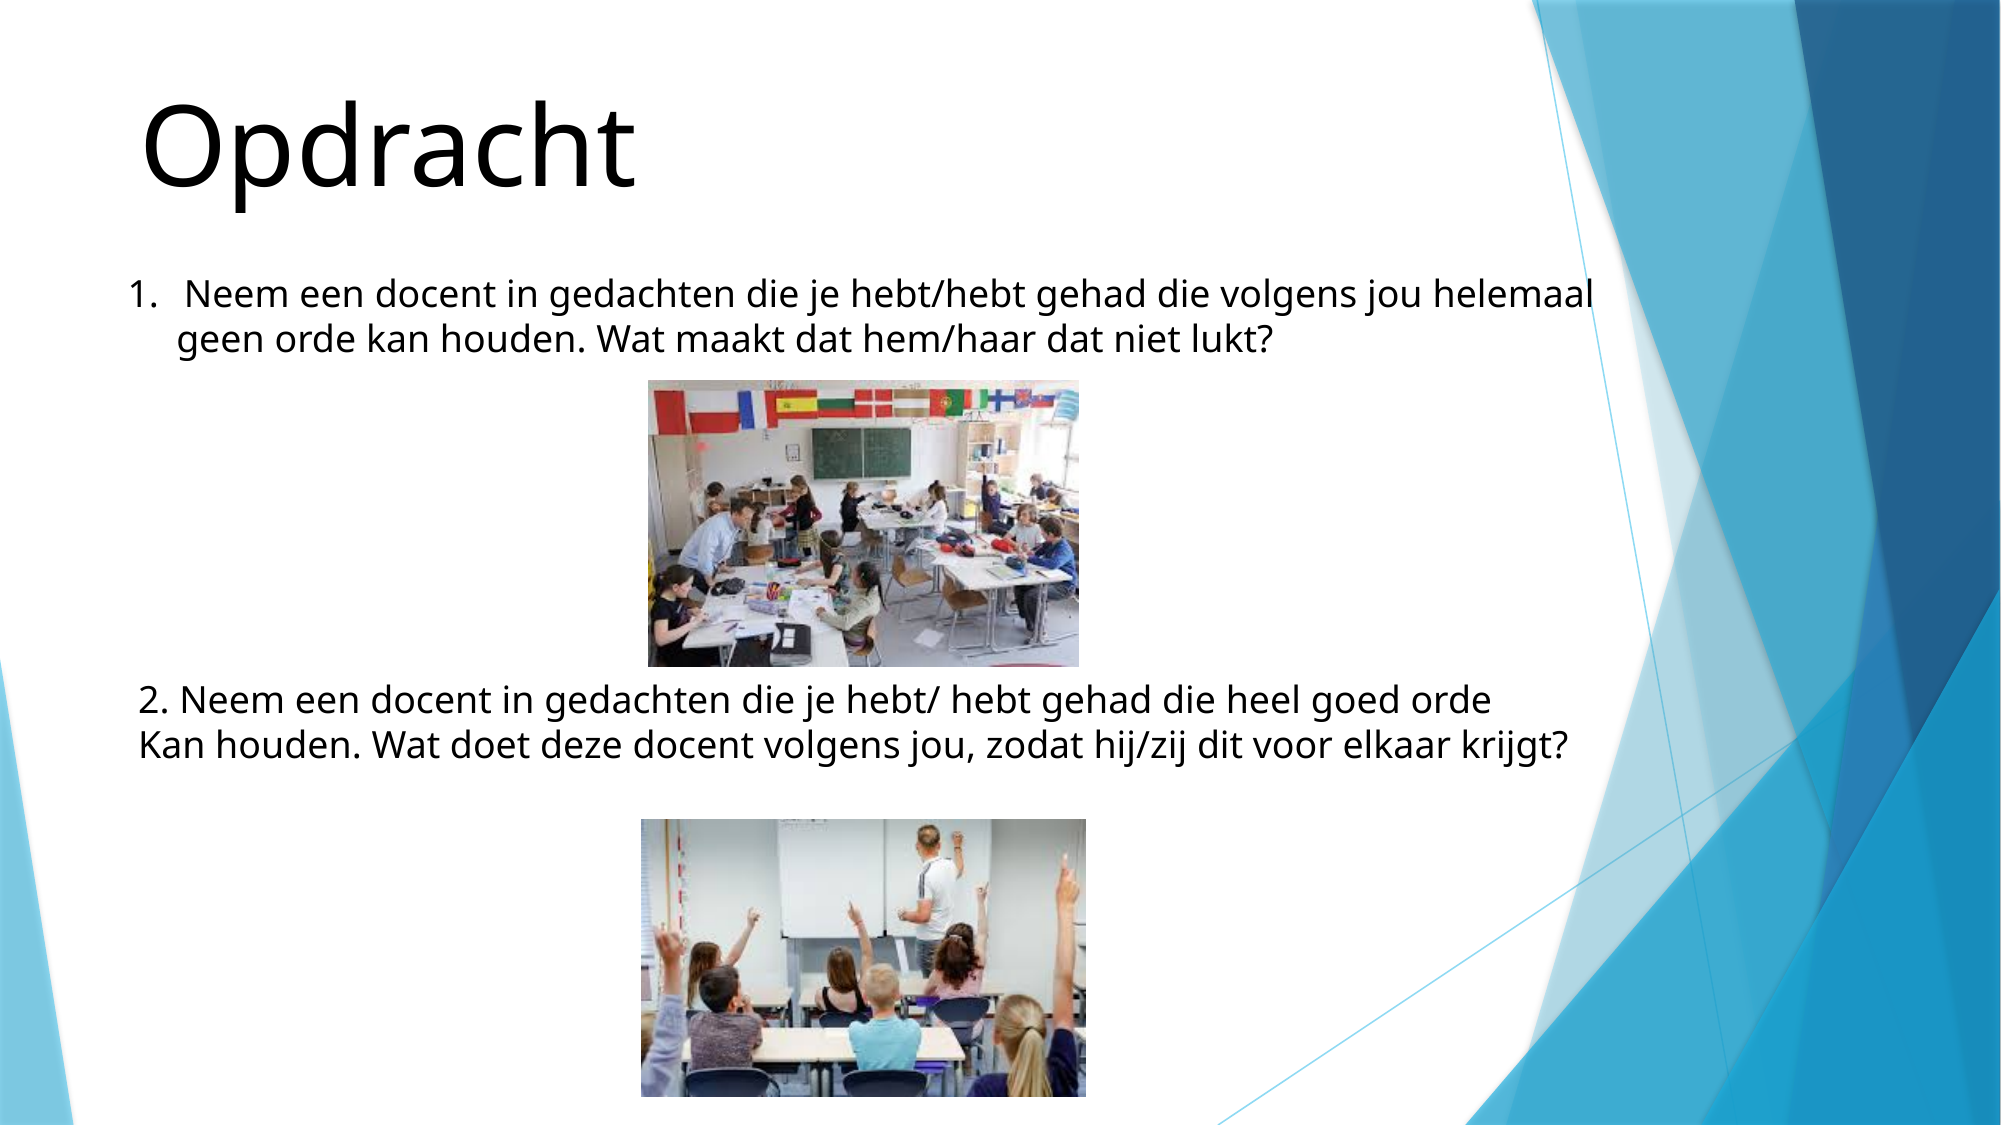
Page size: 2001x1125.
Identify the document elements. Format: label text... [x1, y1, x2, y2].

text_box Neem een docent in gedachten die je hebt/hebt gehad die volgens jou helemaal geen orde kan houden. Wat maakt dat hem/haar dat niet lukt? [112, 262, 1612, 368]
picture [647, 379, 1079, 667]
text_box Opdracht [124, 66, 652, 217]
picture [640, 819, 1086, 1097]
text_box 2. Neem een docent in gedachten die je hebt/ hebt gehad die heel goed orde Kan houden. Wat doet deze docent volgens jou, zodat hij/zij dit voor elkaar krijgt? [123, 668, 1585, 774]
